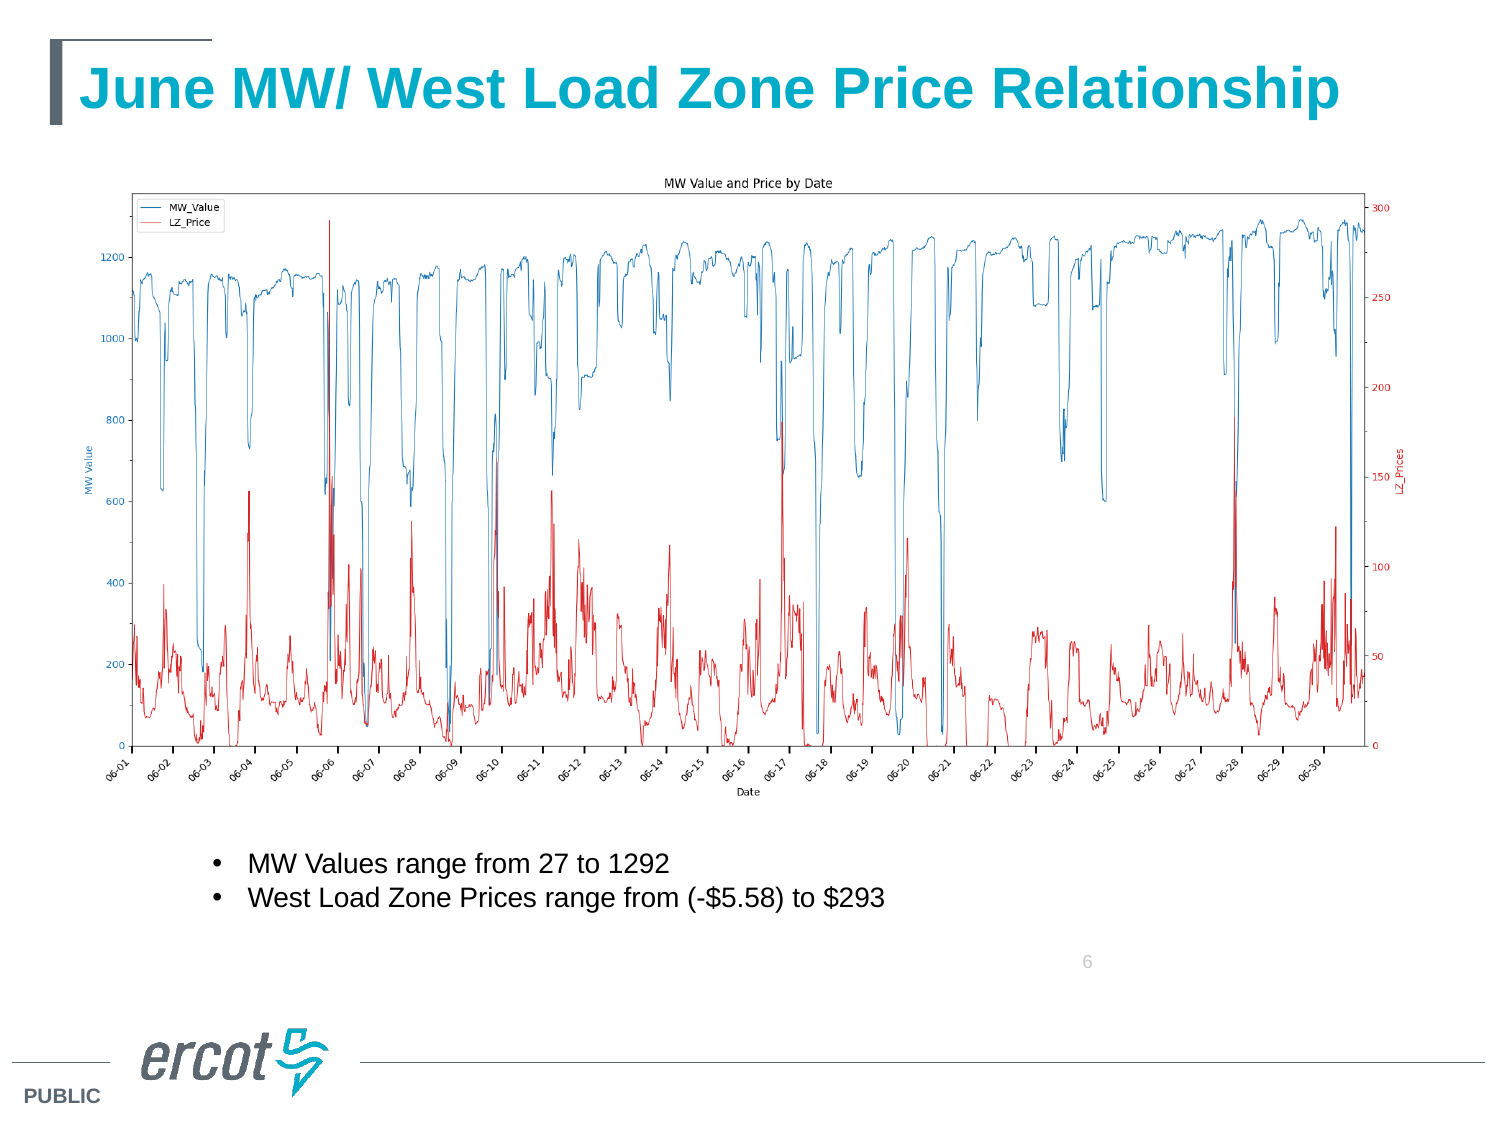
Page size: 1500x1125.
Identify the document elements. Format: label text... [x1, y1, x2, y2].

slide_number 6 [1059, 955, 1116, 974]
title June MW/ West Load Zone Price Relationship [64, 42, 1431, 124]
picture [137, 1024, 332, 1100]
text_box MW Values range from 27 to 1292 West Load Zone Prices range from (-$5.58) to $293 [197, 854, 1267, 955]
picture [52, 150, 1434, 847]
